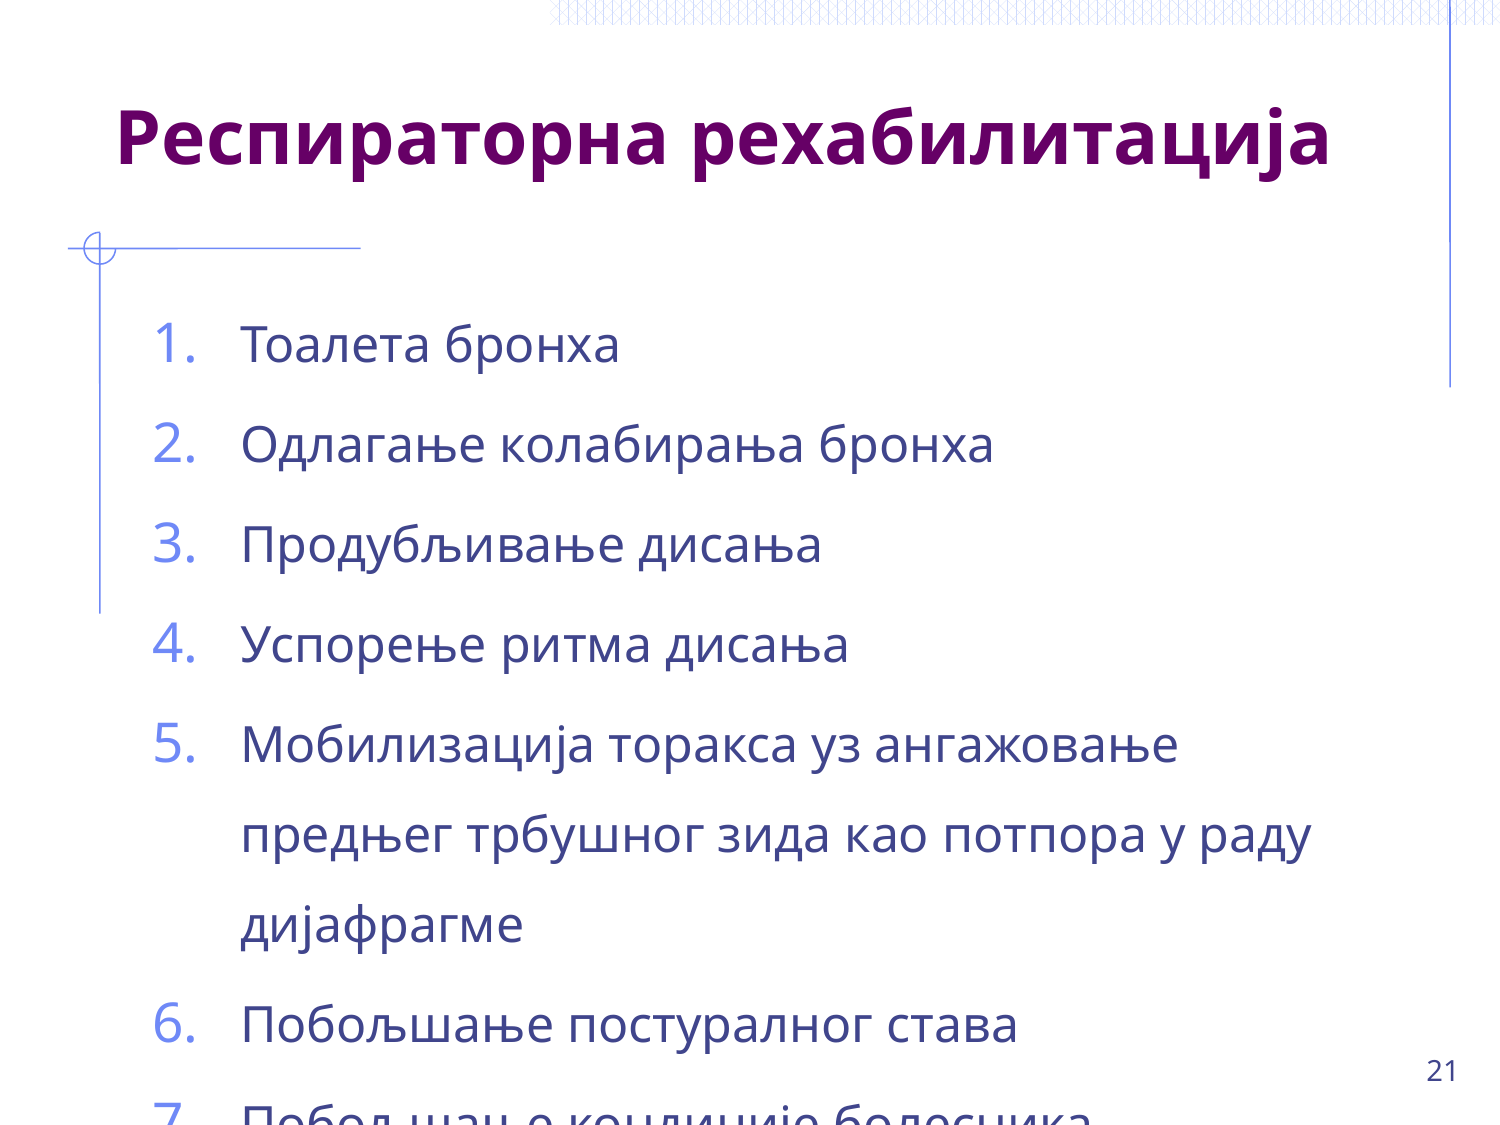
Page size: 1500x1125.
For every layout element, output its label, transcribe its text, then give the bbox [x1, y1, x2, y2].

list Тоалета бронха Одлагање колабирања бронха Продубљивање дисања Успорење ритма дисања Мобилизација торакса уз ангажовање предњег трбушног зида као потпора у раду дијафрагме Побољшање постуралног става Побољшање кондиције болесника [137, 274, 1413, 951]
title Респираторна рехабилитација [99, 0, 1376, 188]
slide_number 21 [1162, 1025, 1475, 1100]
